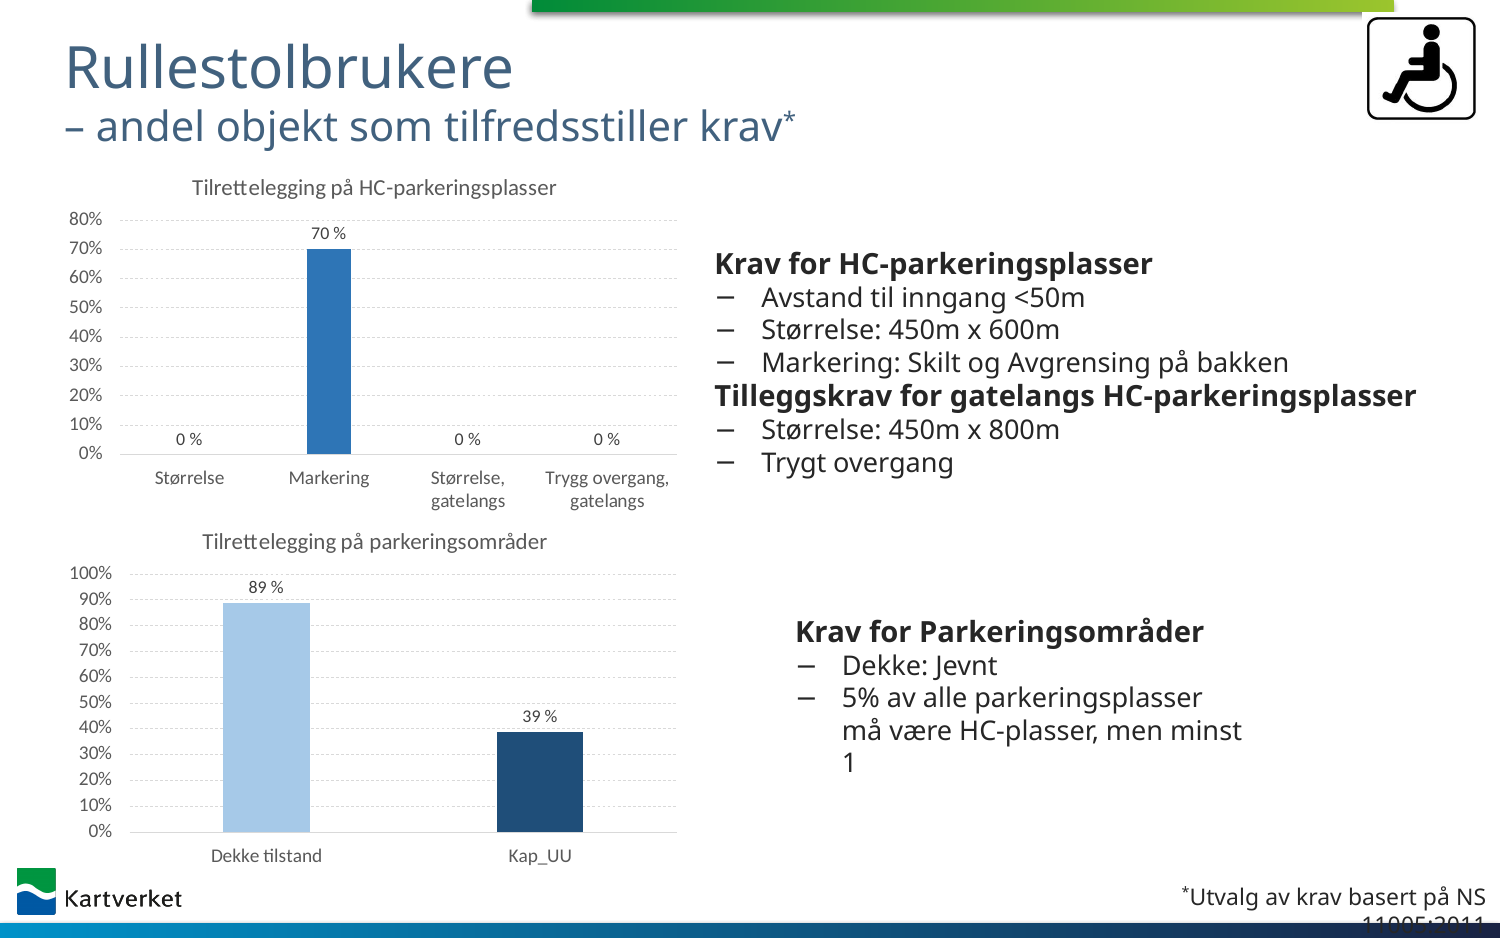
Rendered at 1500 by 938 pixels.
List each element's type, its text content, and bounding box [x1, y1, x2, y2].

picture [62, 520, 688, 874]
picture [1362, 12, 1481, 126]
picture [62, 166, 688, 519]
text_box Krav for Parkeringsområder Dekke: Jevnt 5% av alle parkeringsplasser må være HC-plasser, men minst 1 [780, 605, 1261, 786]
text_box Krav for HC-parkeringsplasser Avstand til inngang <50m Størrelse: 450m x 600m Markering: Skilt og Avgrensing på bakken Tilleggskrav for gatelangs HC-parkeringsplasser Størrelse: 450m x 800m Trygt overgang [699, 237, 1433, 485]
text_box Rullestolbrukere – andel objekt som tilfredsstiller krav* [49, 25, 1431, 158]
text_box *Utvalg av krav basert på NS 11005:2011 [1068, 873, 1500, 938]
